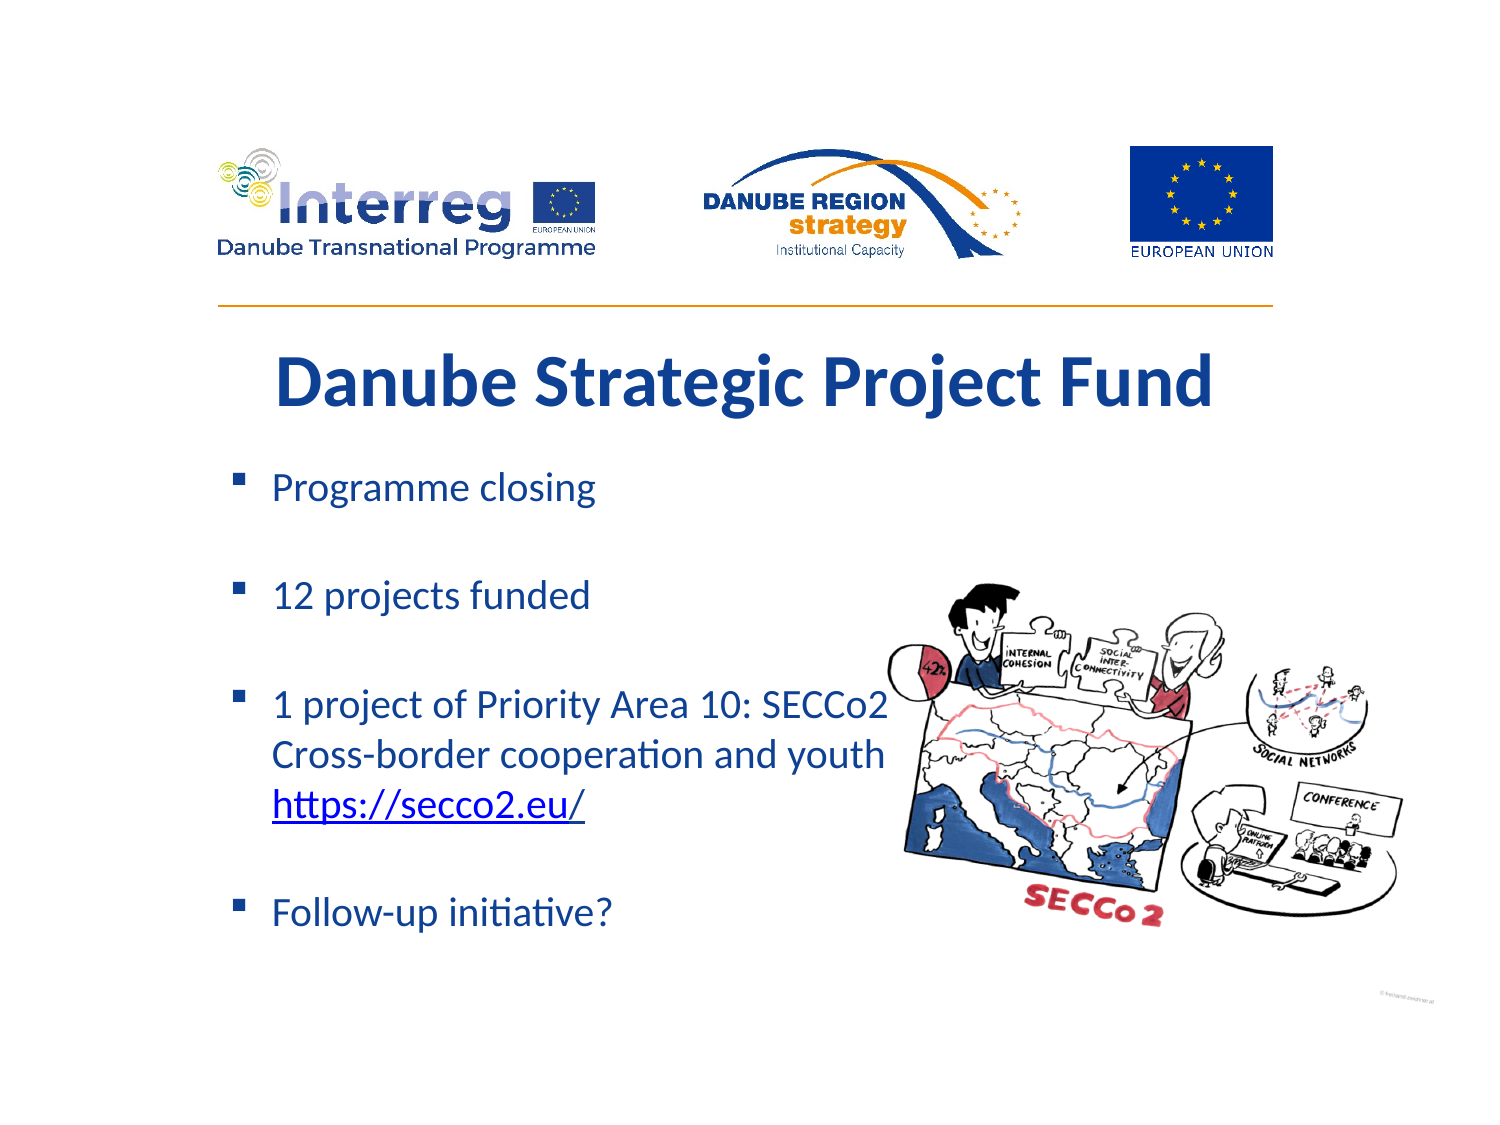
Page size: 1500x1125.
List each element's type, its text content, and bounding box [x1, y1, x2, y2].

list Programme closing 12 projects funded 1 project of Priority Area 10: SECCo2 Cross-border cooperation and youth https://secco2.eu/ Follow-up initiative? [214, 452, 1278, 1012]
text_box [218, 131, 1273, 275]
title Danube Strategic Project Fund [214, 324, 1277, 386]
picture [851, 584, 1477, 960]
